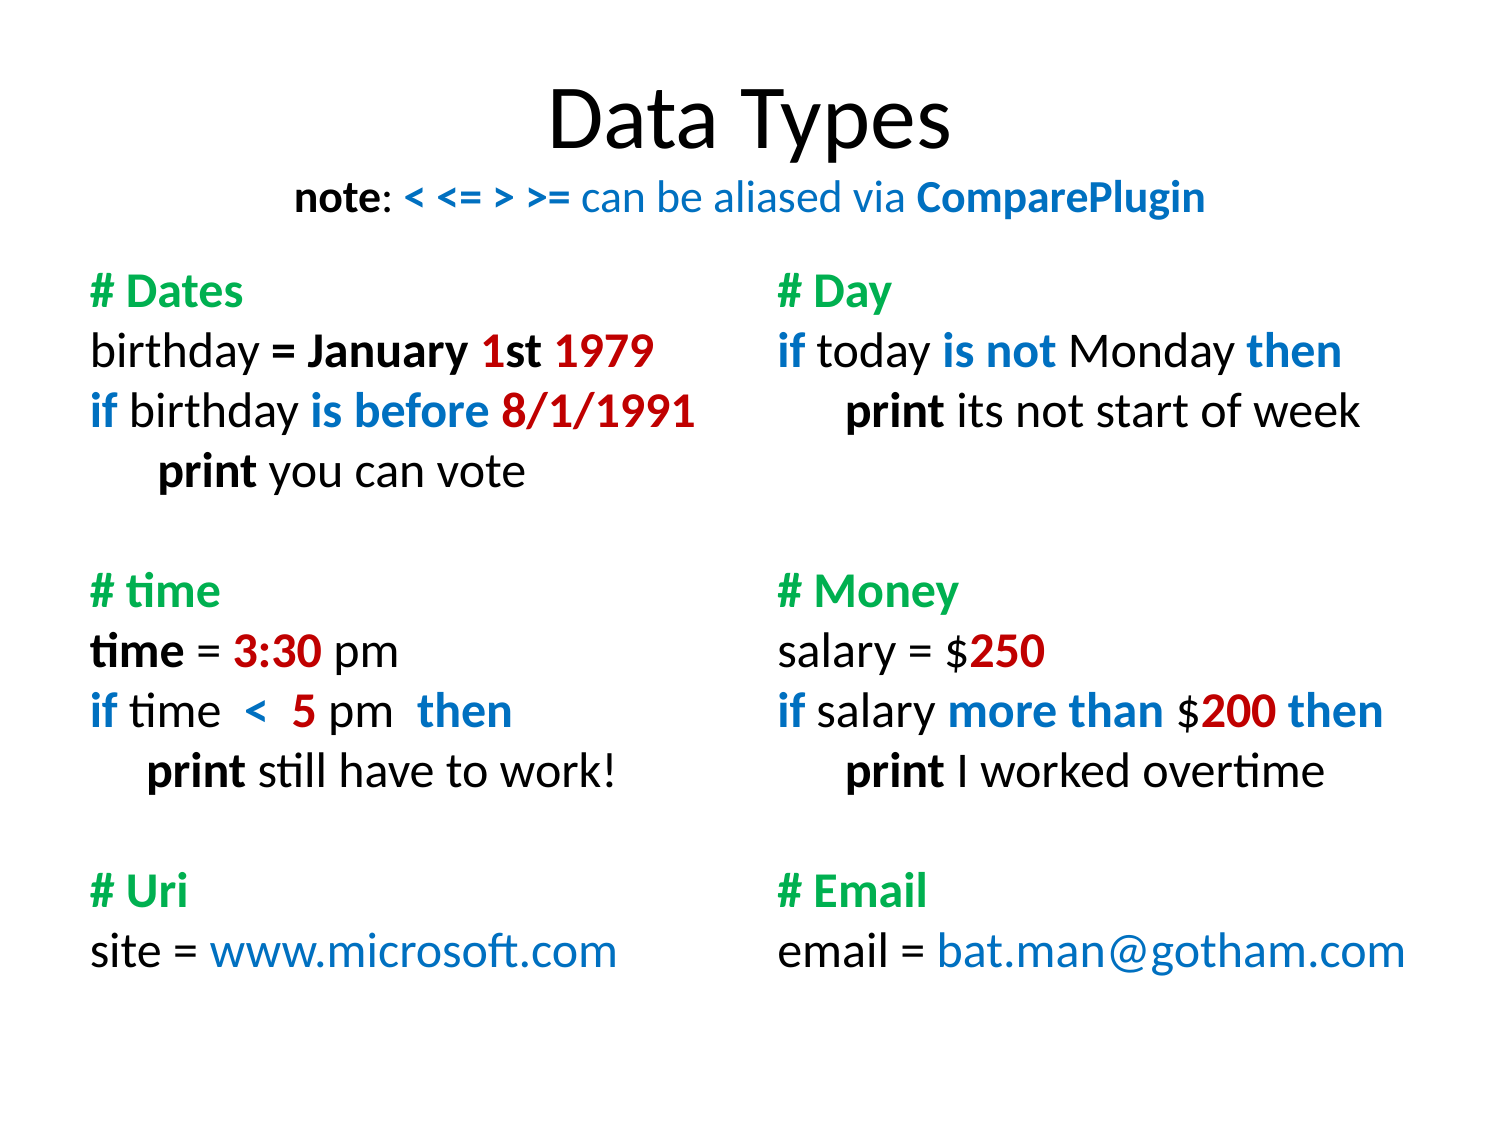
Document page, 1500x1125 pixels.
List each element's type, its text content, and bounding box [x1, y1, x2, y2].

list [75, 262, 1425, 1088]
text_box # Day if today is not Monday then print its not start of week # Money salary = $250 if salary more than $200 then print I worked overtime # Email email = bat.man@gotham.com [762, 249, 1425, 985]
text_box # Dates birthday = January 1st 1979 if birthday is before 8/1/1991 print you can vote # time time = 3:30 pm if time < 5 pm then print still have to work! # Uri site = www.microsoft.com [75, 249, 725, 1030]
title Data Types note: < <= > >= can be aliased via ComparePlugin [75, 45, 1425, 233]
